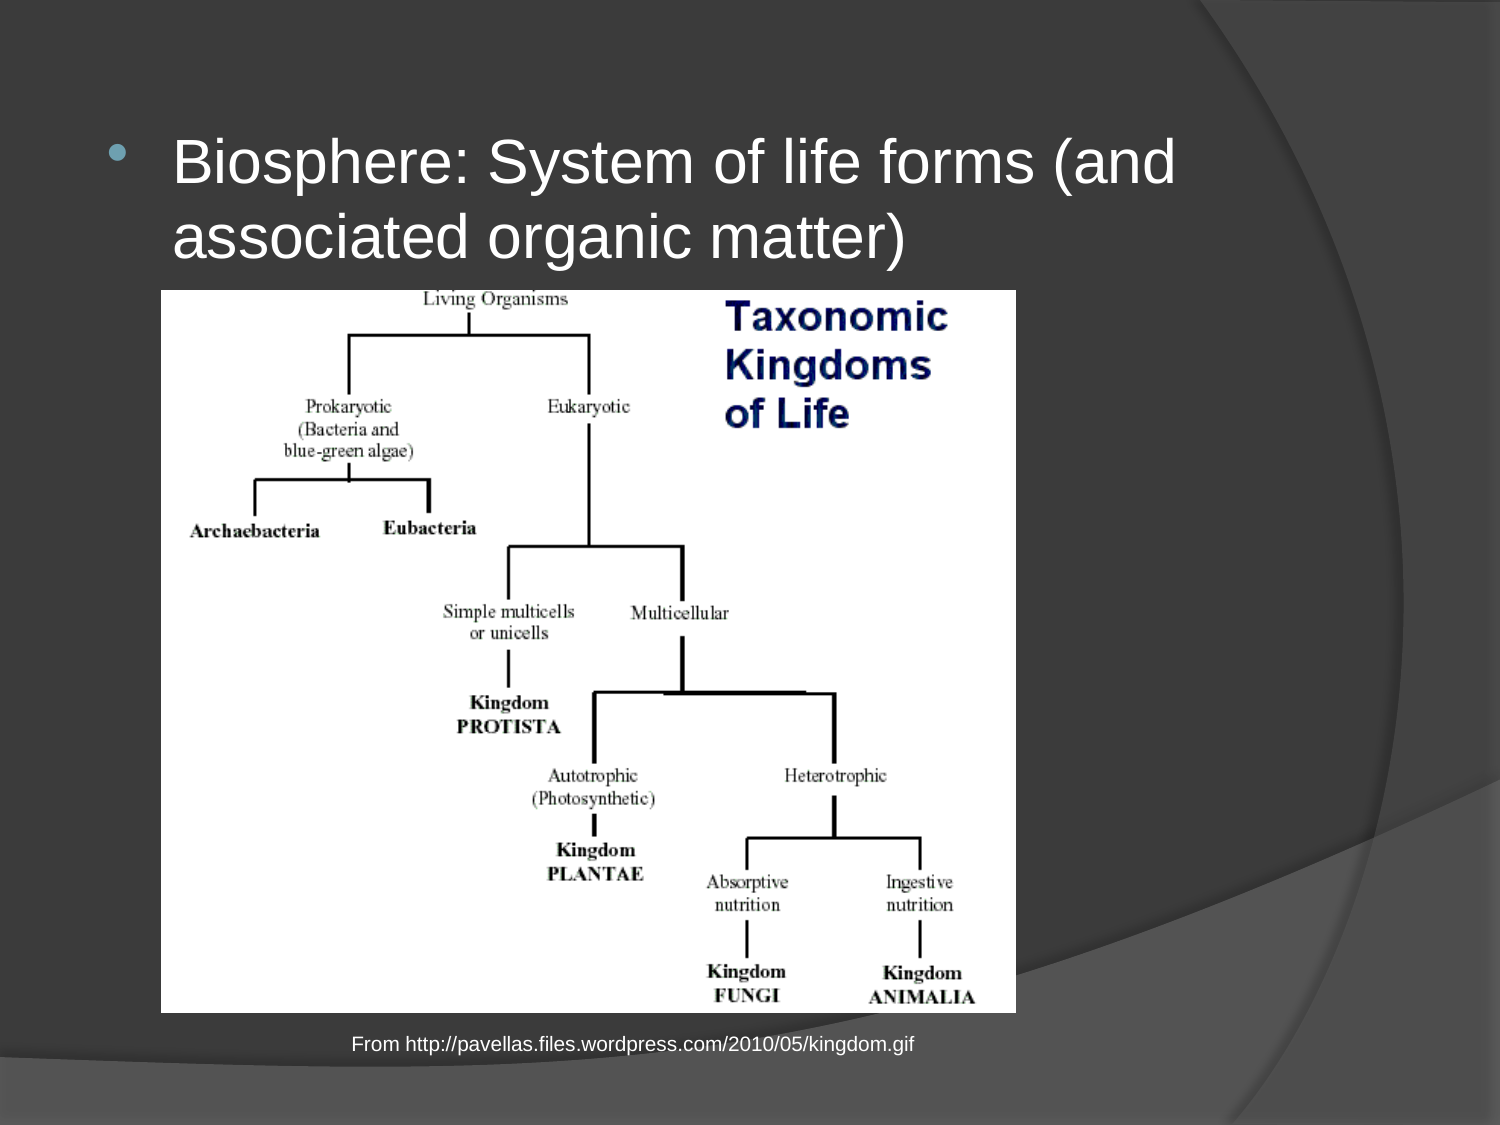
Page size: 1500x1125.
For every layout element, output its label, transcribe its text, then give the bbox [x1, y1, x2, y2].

list Biosphere: System of life forms (and associated organic matter) [88, 113, 1314, 857]
text_box From http://pavellas.files.wordpress.com/2010/05/kingdom.gif [336, 1023, 1087, 1063]
picture [161, 290, 1016, 1014]
